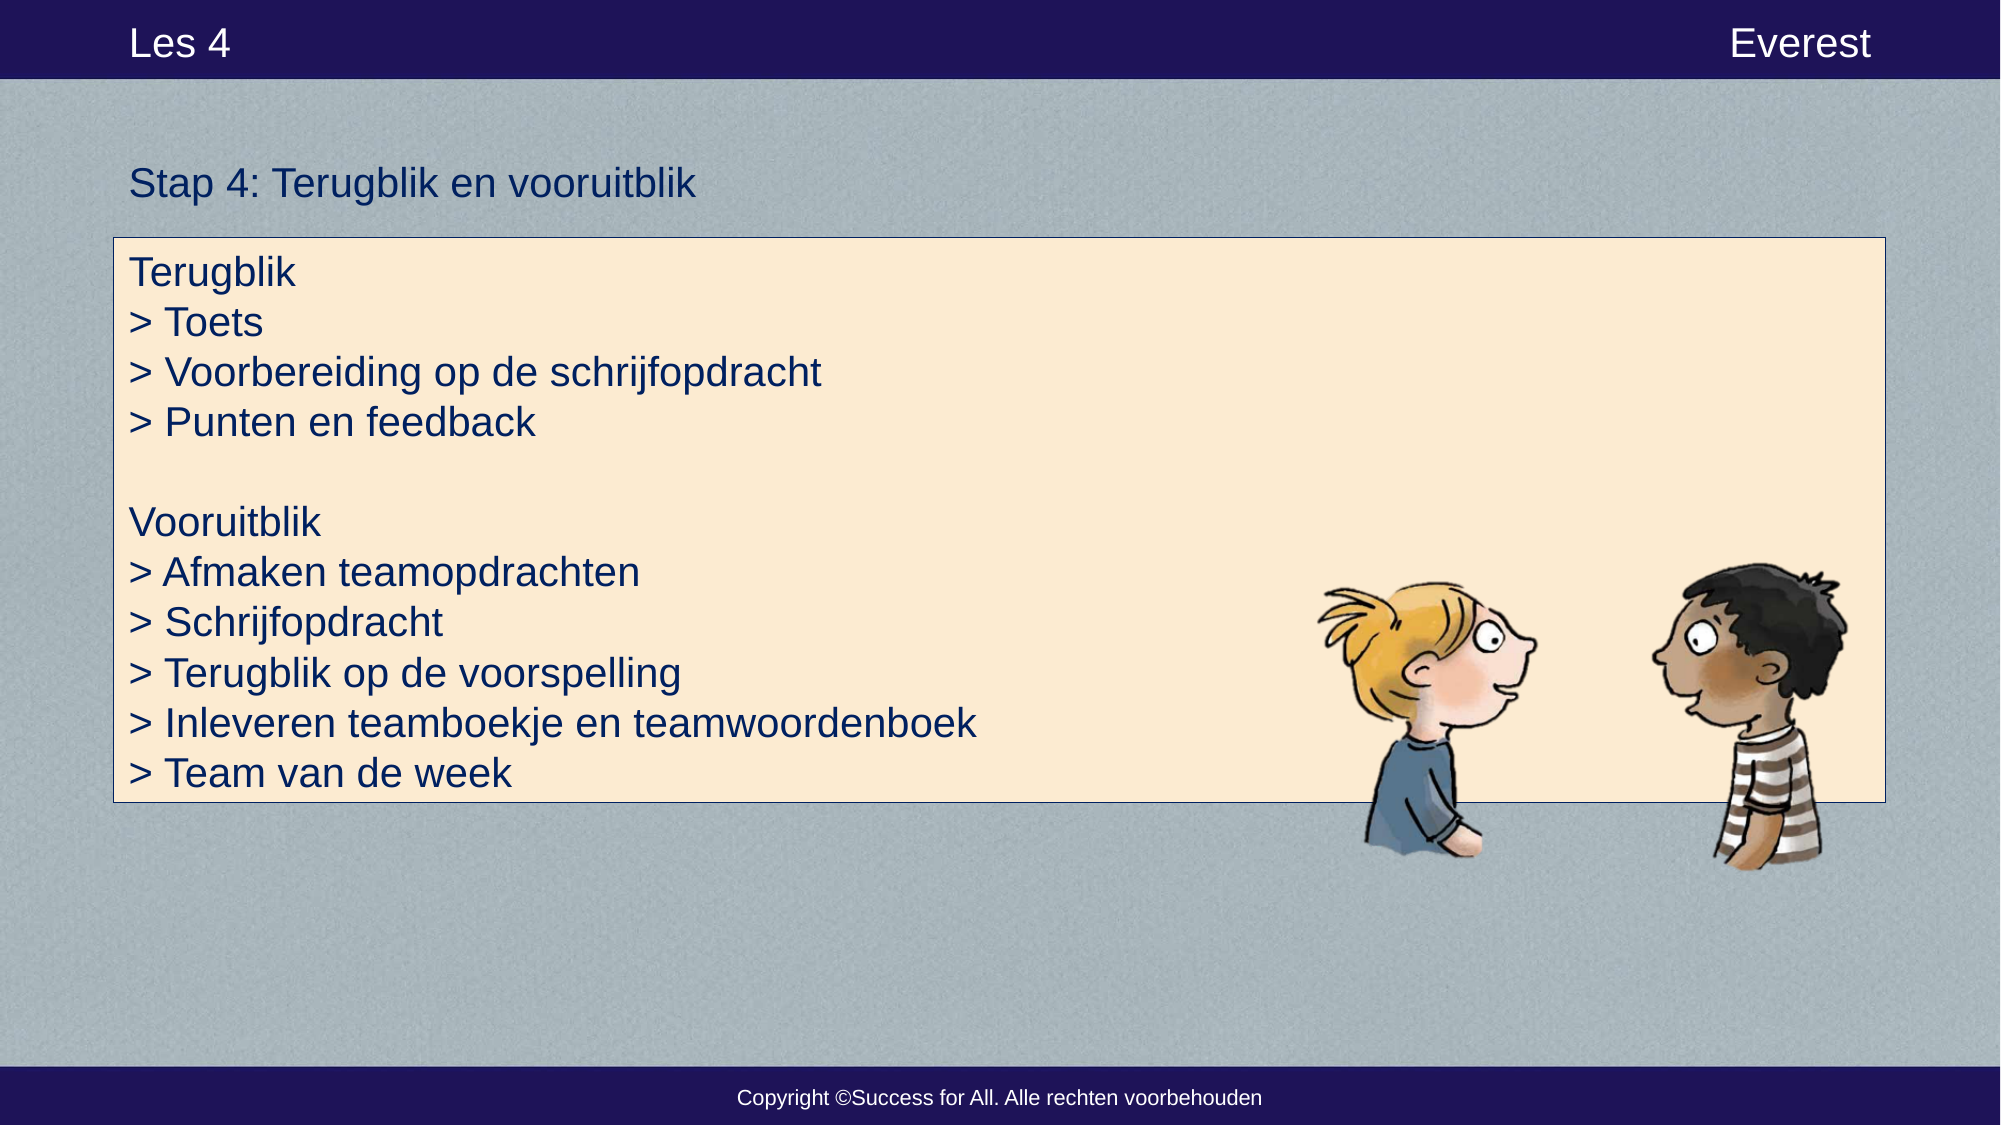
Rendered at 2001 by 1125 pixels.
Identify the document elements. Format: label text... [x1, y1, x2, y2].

text_box Everest [999, 8, 1886, 73]
text_box Copyright ©Success for All. Alle rechten voorbehouden [0, 1076, 2000, 1125]
text_box Stap 4: Terugblik en vooruitblik [113, 148, 1635, 214]
text_box Les 4 [114, 8, 354, 73]
picture [0, 0, 2001, 1125]
text_box Terugblik > Toets > Voorbereiding op de schrijfopdracht > Punten en feedback Vooruitblik > Afmaken teamopdrachten > Schrijfopdracht > Terugblik op de voorspelling > Inleveren teamboekje en teamwoordenboek > Team van de week [113, 237, 1886, 803]
